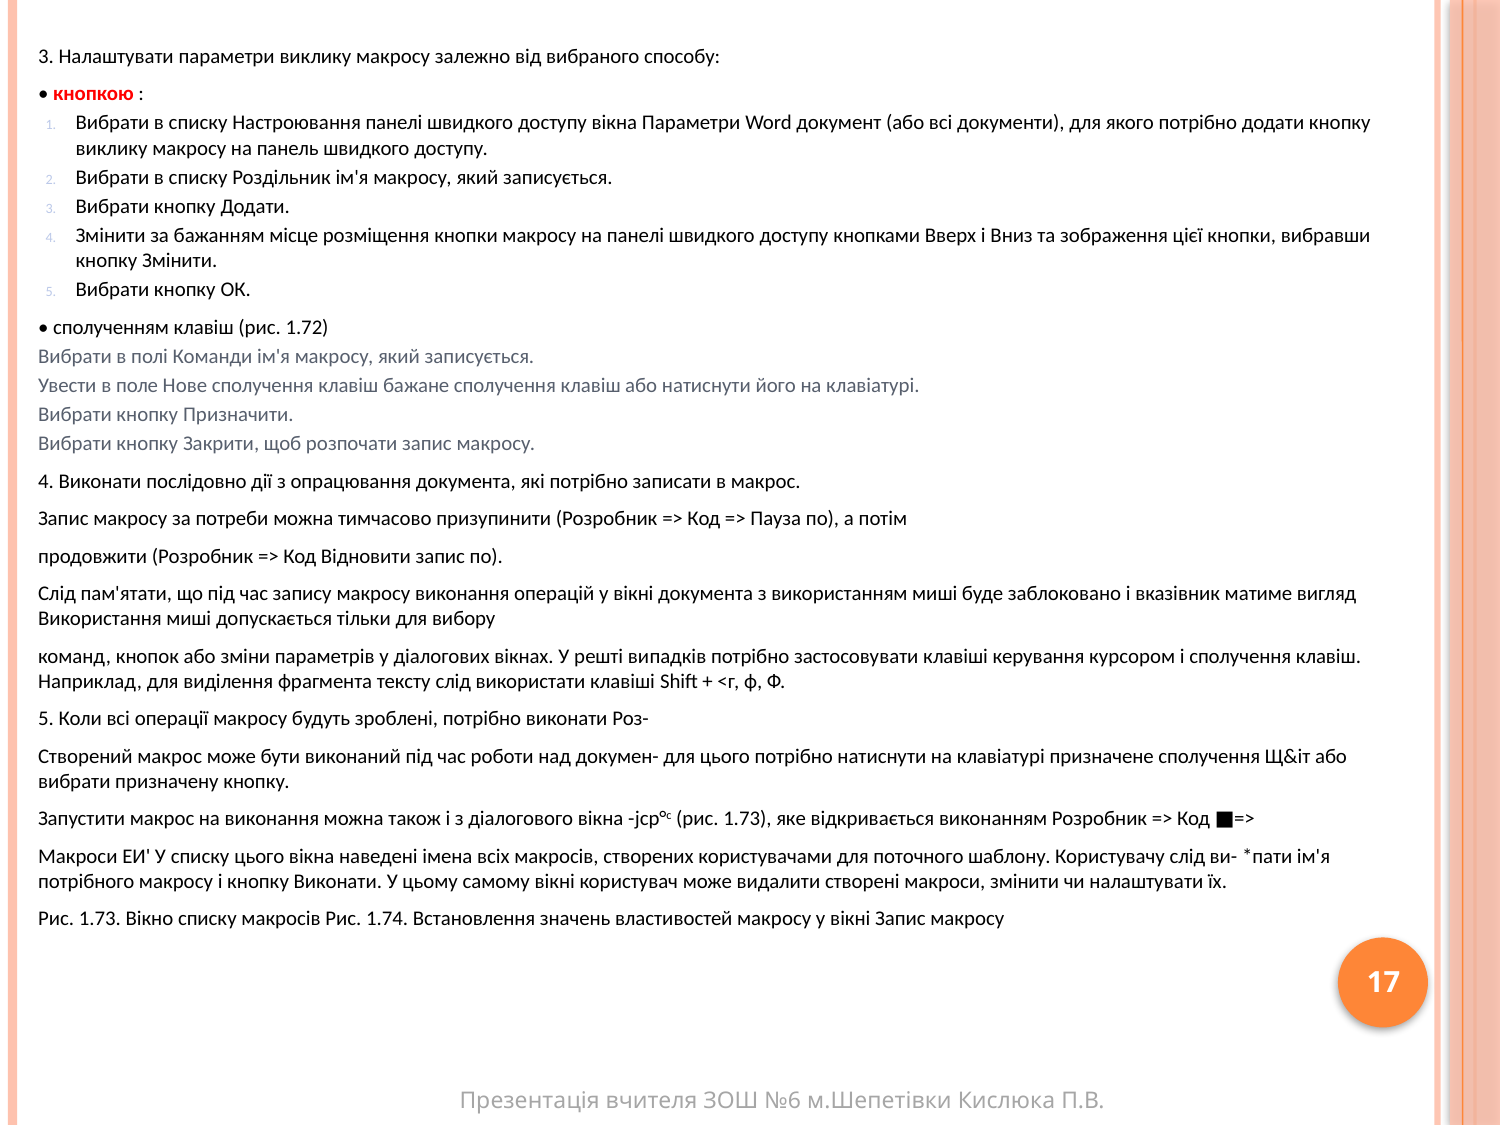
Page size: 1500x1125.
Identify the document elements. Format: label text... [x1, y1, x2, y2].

slide_number 17 [1333, 940, 1434, 1027]
list 3. Налаштувати параметри виклику макросу залежно від вибраного способу: • кнопкою : Вибрати в списку Настроювання панелі швидкого доступу вікна Параметри Word документ (або всі документи), для якого по­трібно додати кнопку виклику макросу на панель швидкого до­ступу. Вибрати в списку Роздільник ім'я макросу, який записується. Вибрати кнопку Додати. Змінити за бажанням місце розміщення кнопки макросу на па­нелі швидкого доступу кнопками Вверх і Вниз та зображення цієї кнопки, вибравши кнопку Змінити. Вибрати кнопку ОК. • сполученням клавіш (рис. 1.72) Вибрати в полі Команди ім'я макросу, який запису­ється. Увести в поле Нове сполу­чення клавіш бажане спо­лучення клавіш або натис­нути його на клавіатурі. Вибрати кнопку Призначи­ти. Вибрати кнопку Закрити, щоб розпочати запис ма­кросу. 4. Виконати послідовно дії з опрацювання документа, які по­трібно записати в макрос. Запис макросу за потреби можна тимчасово призупинити (Розроб­ник => Код => Пауза по), а потім продовжити (Розробник => Код Відновити запис по). Слід пам'ятати, що під час запису макросу виконання операцій у вікні документа з використанням миші буде заблоковано і вказівник матиме вигляд Використання миші допускається тільки для вибору команд, кнопок або зміни параметрів у діалогових вікнах. У решті ви­падків потрібно застосовувати клавіші керування курсором і сполучення клавіш. Наприклад, для виділення фрагмента тексту слід використати клавіші Shift + <г, ф, Ф. 5. Коли всі операції макросу будуть зроблені, потрібно виконати Роз- Створений макрос може бути виконаний під час роботи над докумен- для цього потрібно натиснути на клавіатурі призначене сполучення Щ&іт або вибрати призначену кнопку. Запустити макрос на виконання можна також і з діалогового вікна -jcp°c (рис. 1.73), яке відкривається виконанням Розробник => Код ■=> Макроси ЕИ' У списку цього вікна наведені імена всіх макросів, створених користувачами для поточного шаблону. Користувачу слід ви- *пати ім'я потрібного макросу і кнопку Виконати. У цьому самому вікні користувач може видалити створені макроси, змінити чи налашту­вати їх. Рис. 1.73. Вікно списку макросів Рис. 1.74. Встановлення значень власти­востей макросу у вікні Запис макросу [23, 35, 1425, 986]
text_box Презентація вчителя ЗОШ №6 м.Шепетівки Кислюка П.В. [339, 1078, 1225, 1125]
